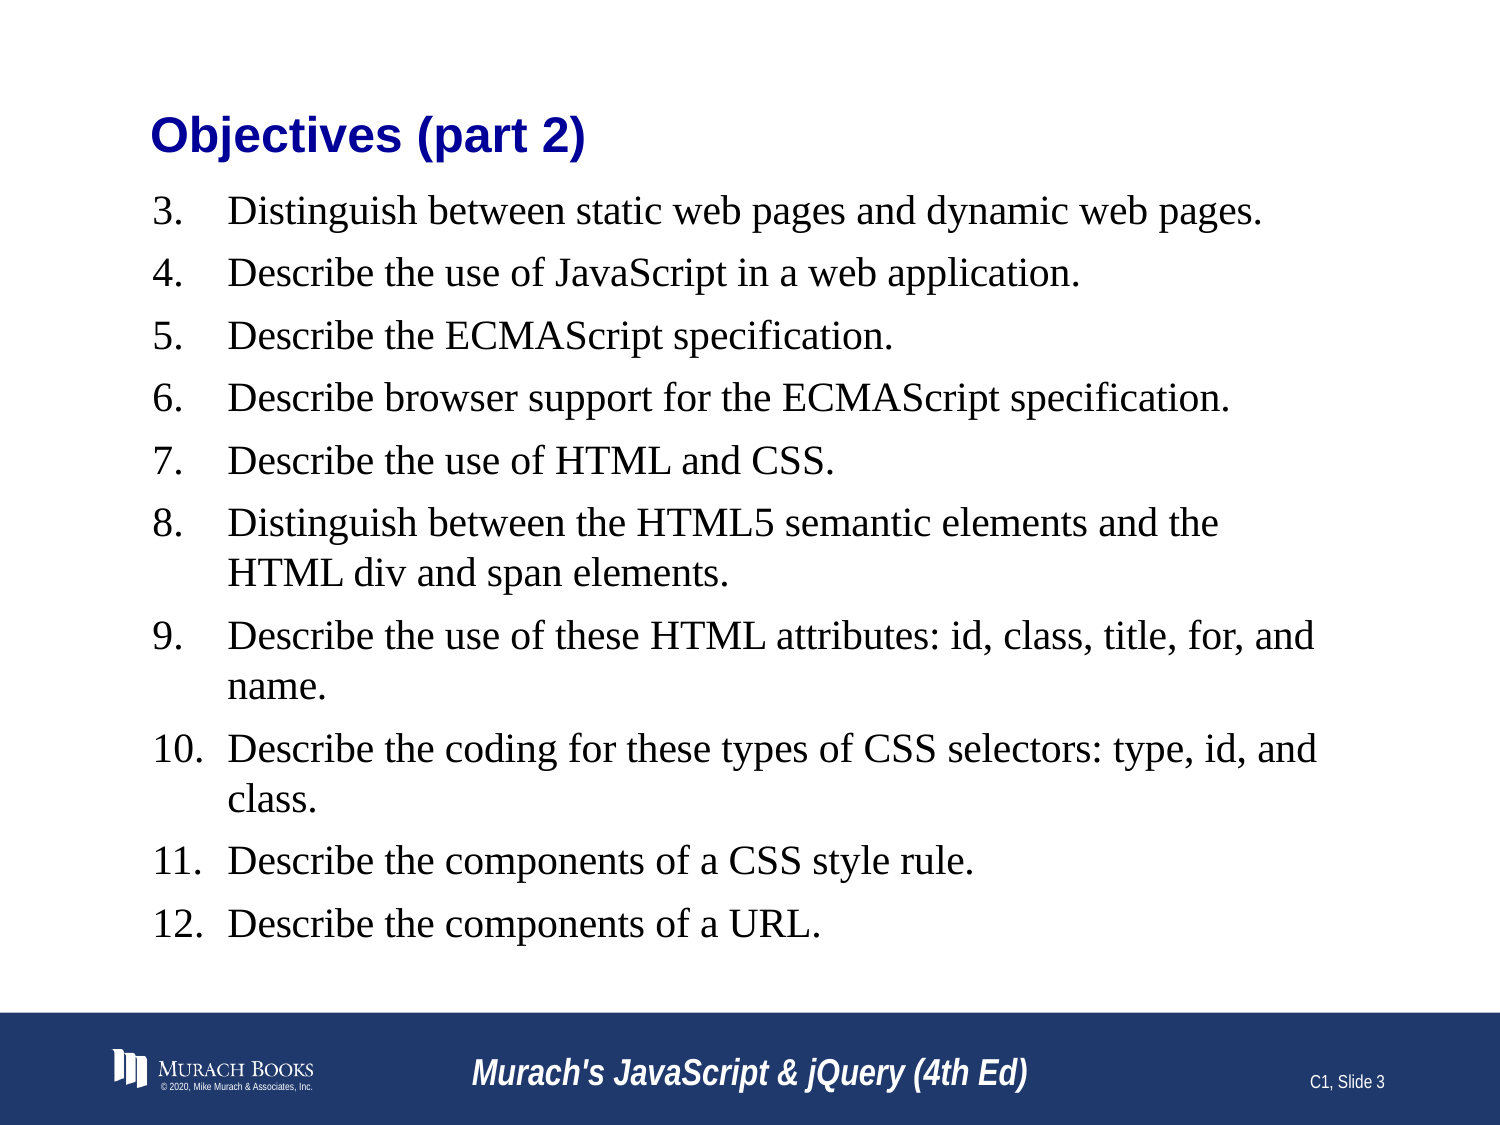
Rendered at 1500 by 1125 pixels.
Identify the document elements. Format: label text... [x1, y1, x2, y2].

slide_number C1, Slide 3 [1087, 1025, 1400, 1100]
list Distinguish between static web pages and dynamic web pages. Describe the use of JavaScript in a web application. Describe the ECMAScript specification. Describe browser support for the ECMAScript specification. Describe the use of HTML and CSS. Distinguish between the HTML5 semantic elements and the HTML div and span elements. Describe the use of these HTML attributes: id, class, title, for, and name. Describe the coding for these types of CSS selectors: type, id, and class. Describe the components of a CSS style rule. Describe the components of a URL. [137, 174, 1350, 975]
slide_number Murach's JavaScript & jQuery (4th Ed) [463, 1025, 1050, 1100]
title Objectives (part 2) [150, 102, 1350, 164]
footer © 2020, Mike Murach & Associates, Inc. [12, 1025, 463, 1100]
